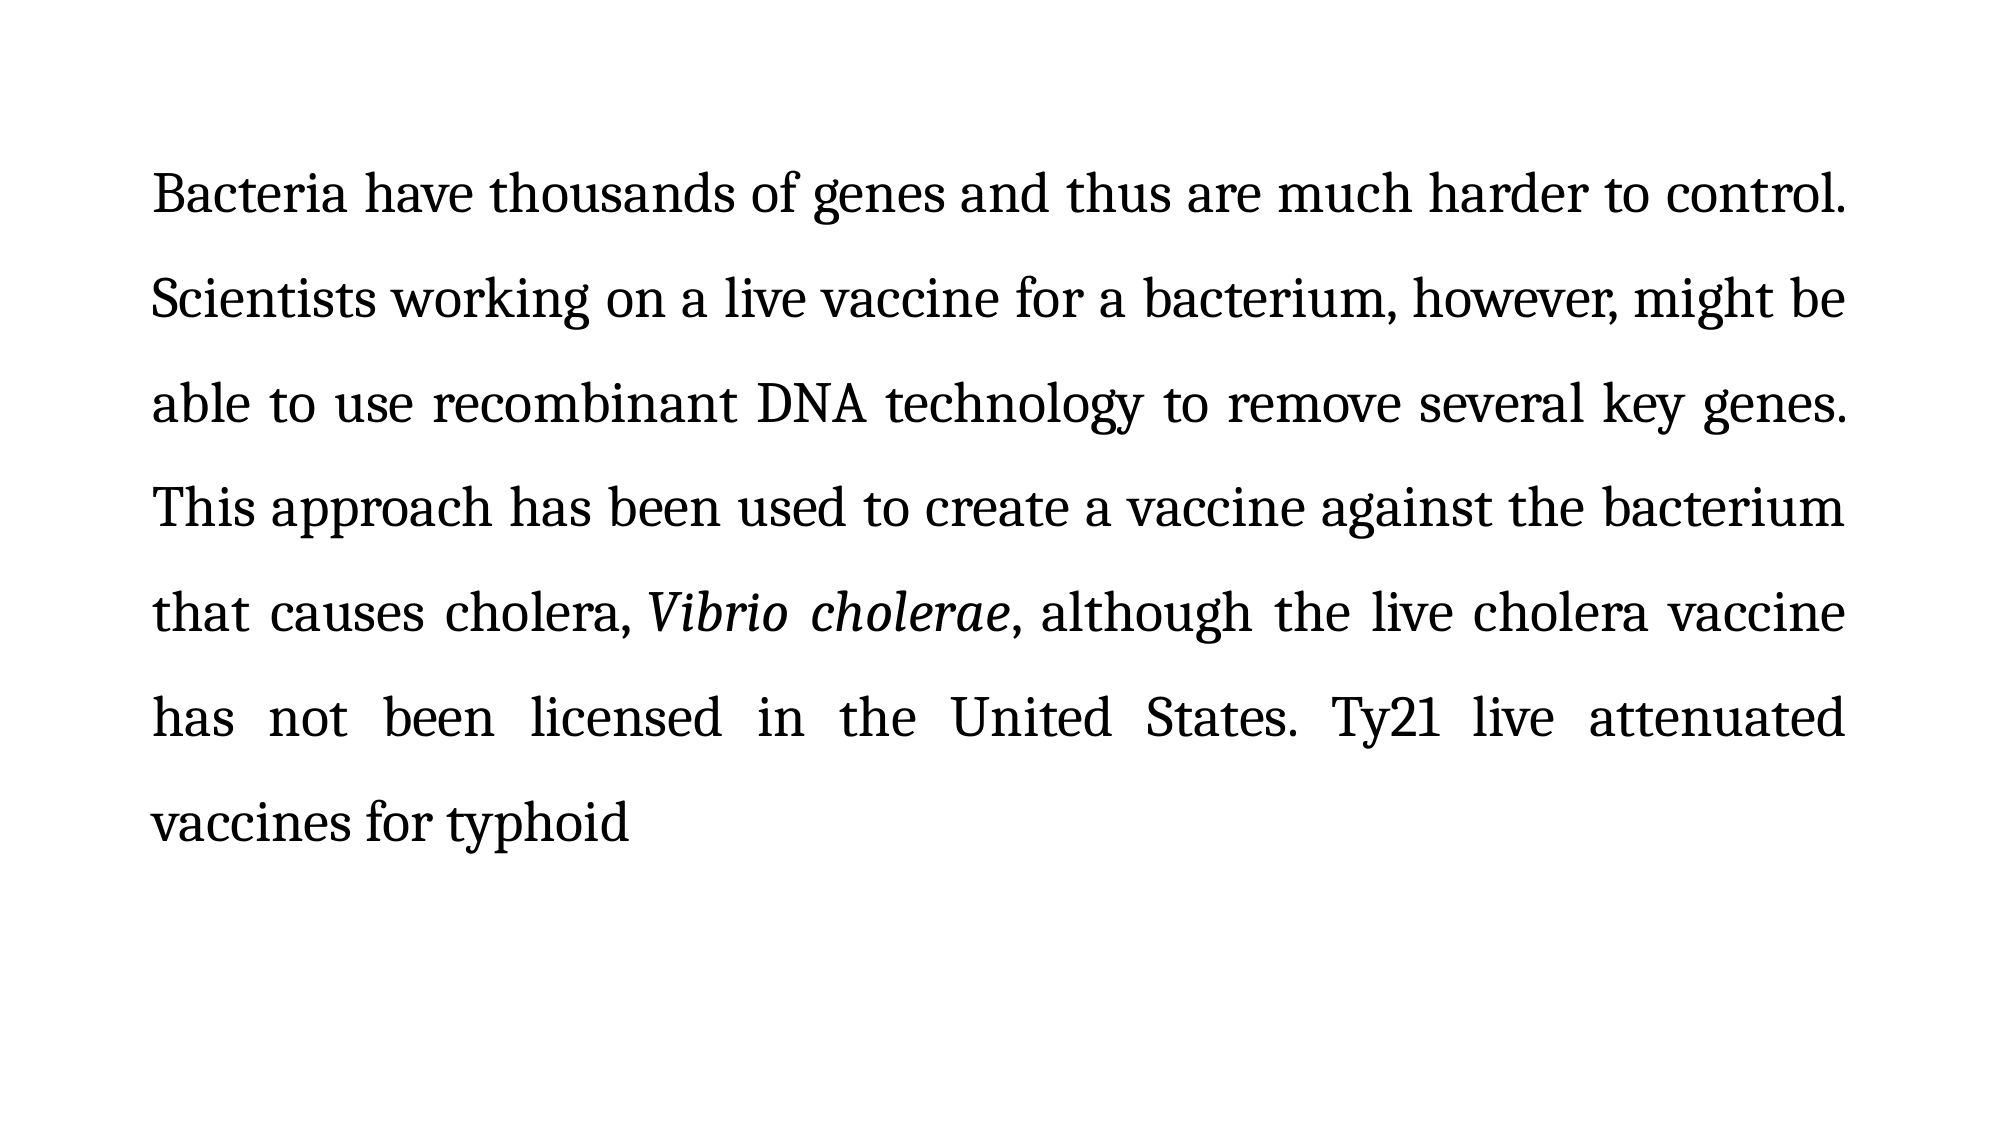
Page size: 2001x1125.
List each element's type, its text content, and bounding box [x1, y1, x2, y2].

list Bacteria have thousands of genes and thus are much harder to control. Scientists working on a live vaccine for a bacterium, however, might be able to use recombinant DNA technology to remove several key genes. This approach has been used to create a vaccine against the bacterium that causes cholera, Vibrio cholerae, although the live cholera vaccine has not been licensed in the United States. Ty21 live attenuated vaccines for typhoid [137, 111, 1863, 1014]
